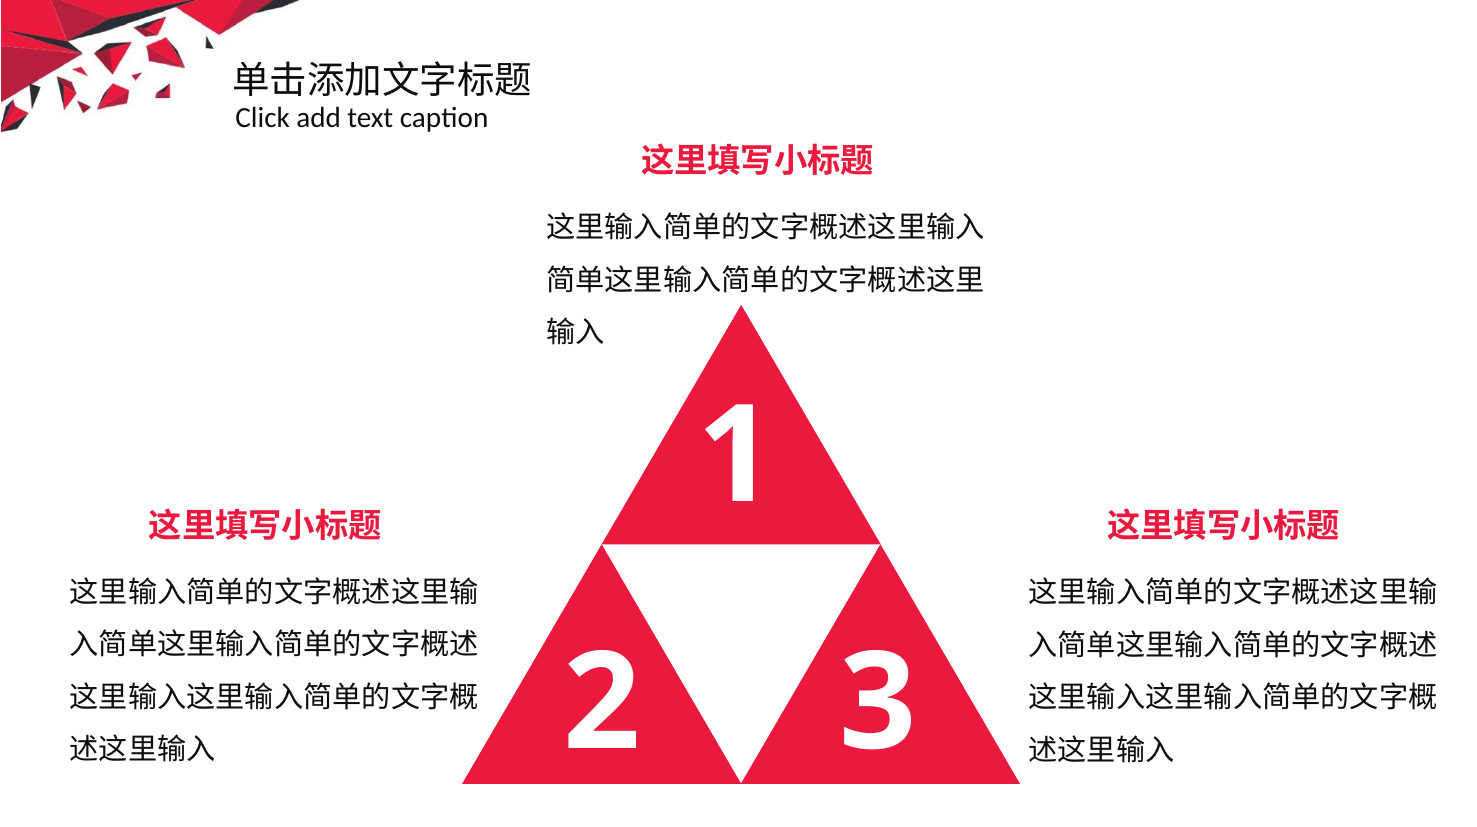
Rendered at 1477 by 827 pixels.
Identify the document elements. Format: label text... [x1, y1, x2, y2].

text_box 2 [548, 605, 656, 783]
text_box 这里输入简单的文字概述这里输入简单这里输入简单的文字概述这里输入这里输入简单的文字概述这里输入 [1008, 546, 1460, 776]
text_box 这里填写小标题 [815, 136, 921, 189]
text_box [842, 542, 919, 605]
text_box 这里输入简单的文字概述这里输入简单这里输入简单的文字概述这里输入这里输入简单的文字概述这里输入 [50, 545, 501, 776]
text_box 3 [825, 605, 933, 783]
text_box [214, 107, 1477, 808]
text_box 这里填写小标题 [129, 501, 485, 554]
text_box 这里输入简单的文字概述这里输入简单这里输入简单的文字概述这里输入 [815, 181, 1029, 358]
text_box [563, 542, 640, 605]
text_box [460, 632, 741, 786]
text_box 1 [682, 460, 790, 536]
text_box [599, 427, 883, 547]
text_box 这里填写小标题 [1087, 501, 1444, 554]
picture [0, 0, 810, 452]
text_box [739, 630, 1022, 786]
